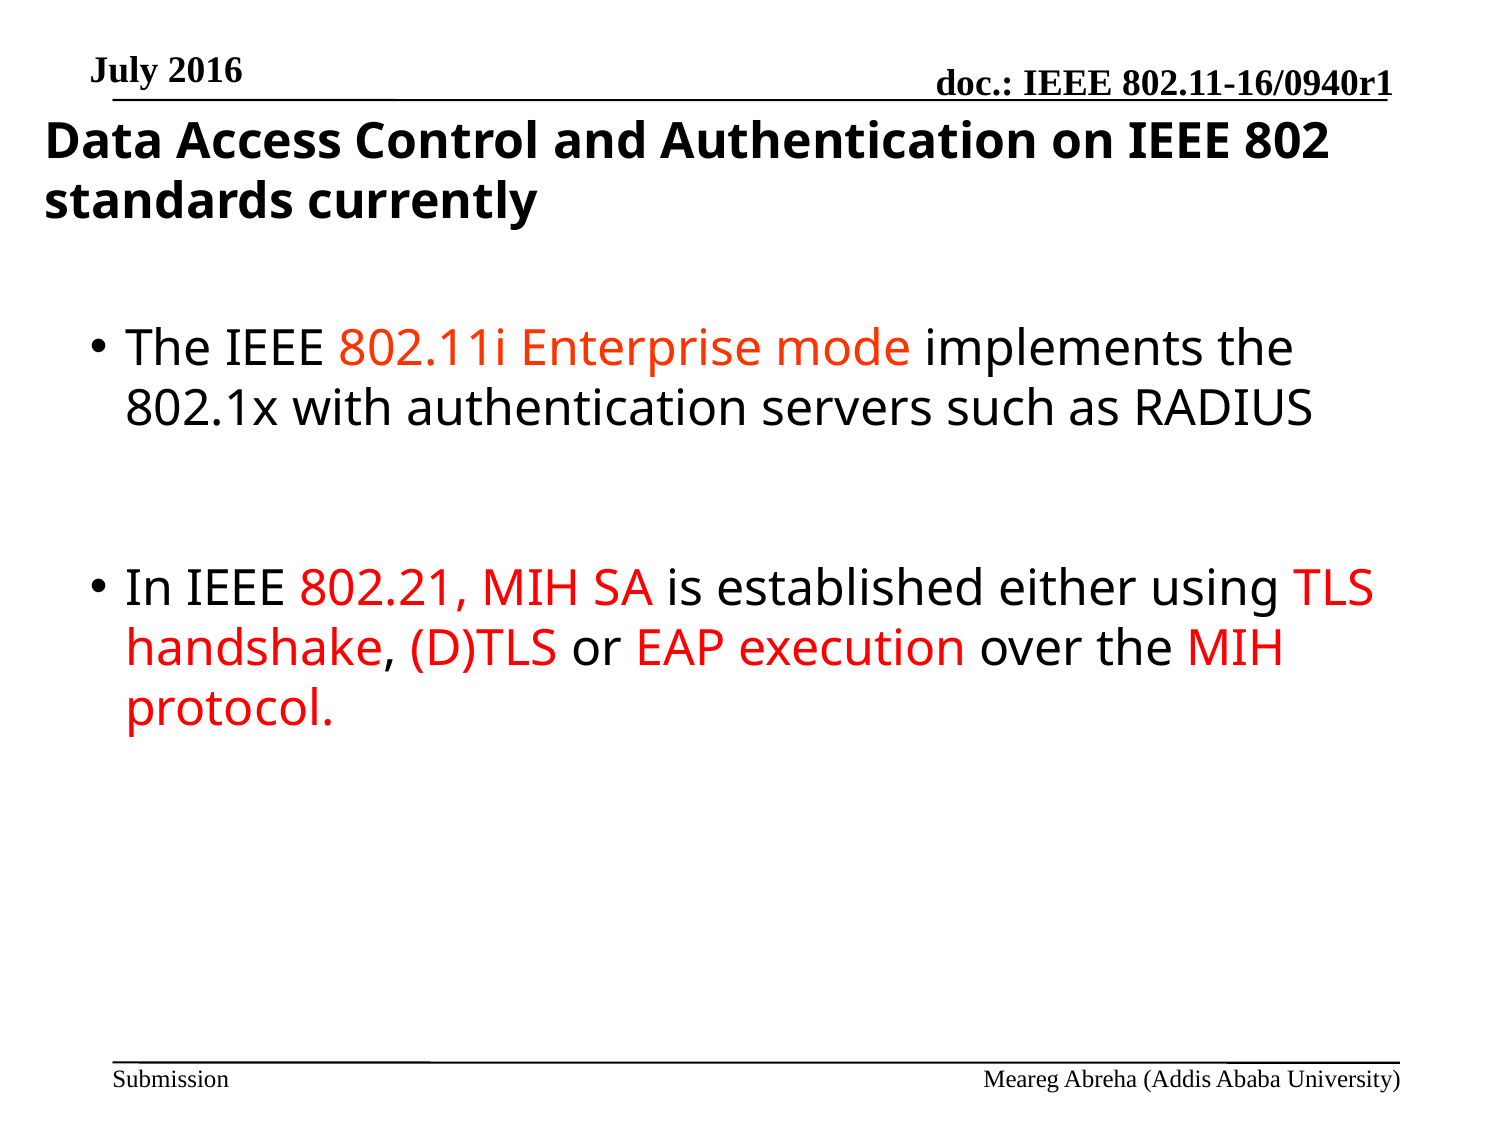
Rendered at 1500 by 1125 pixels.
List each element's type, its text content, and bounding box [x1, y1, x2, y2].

text_box The IEEE 802.11i Enterprise mode implements the 802.1x with authentication servers such as RADIUS In IEEE 802.21, MIH SA is established either using TLS handshake, (D)TLS or EAP execution over the MIH protocol. [75, 308, 1425, 1050]
footer Meareg Abreha (Addis Ababa University) [902, 1061, 1402, 1093]
text_box July 2016 [74, 37, 258, 98]
text_box [258, 45, 1425, 232]
text_box Data Access Control and Authentication on IEEE 802 standards currently [30, 75, 1380, 263]
